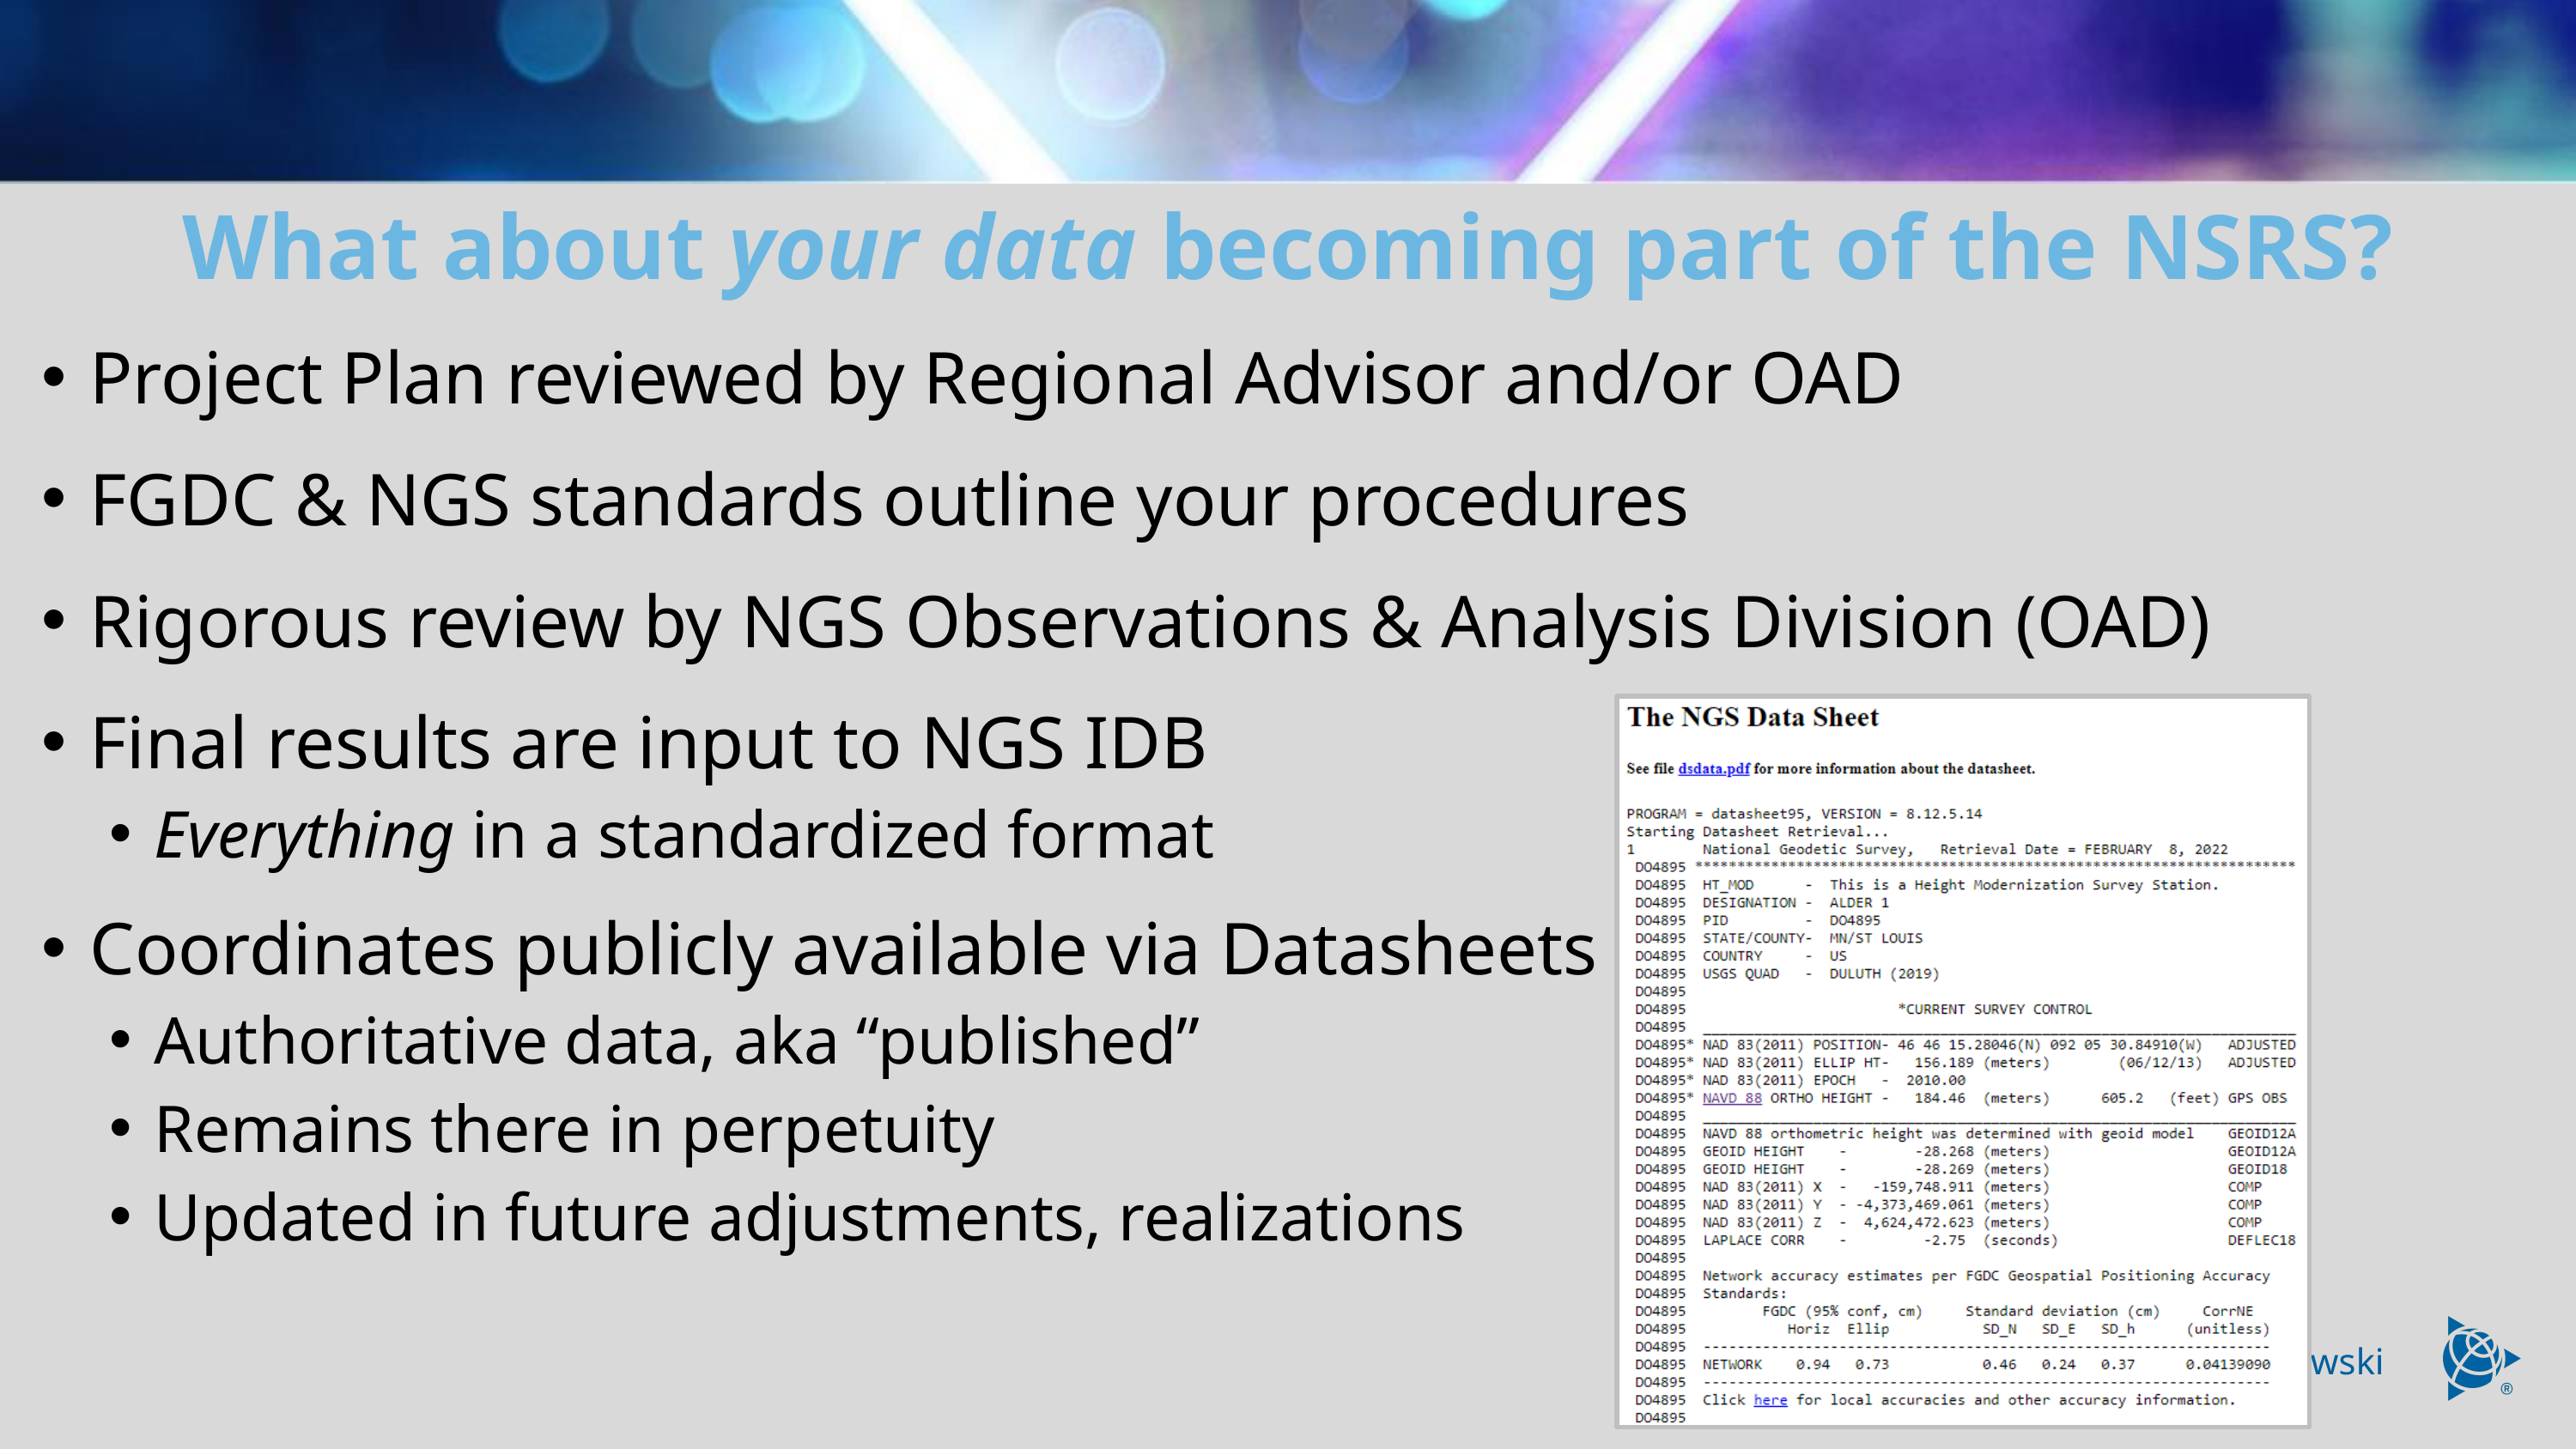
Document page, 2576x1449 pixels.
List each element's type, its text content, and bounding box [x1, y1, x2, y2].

subtitle | Jalbrzikowski [191, 1385, 2385, 1449]
title What about your data becoming part of the NSRS? [0, 190, 2576, 370]
picture [0, 0, 2576, 184]
picture [2443, 1316, 2521, 1401]
text_box Project Plan reviewed by Regional Advisor and/or OAD FGDC & NGS standards outline your procedures Rigorous review by NGS Observations & Analysis Division (OAD) Final results are input to NGS IDB Everything in a standardized format Coordinates publicly available via Datasheets Authoritative data, aka “published” Remains there in perpetuity Updated in future adjustments, realizations [41, 332, 2496, 1385]
picture [1619, 698, 2307, 1426]
